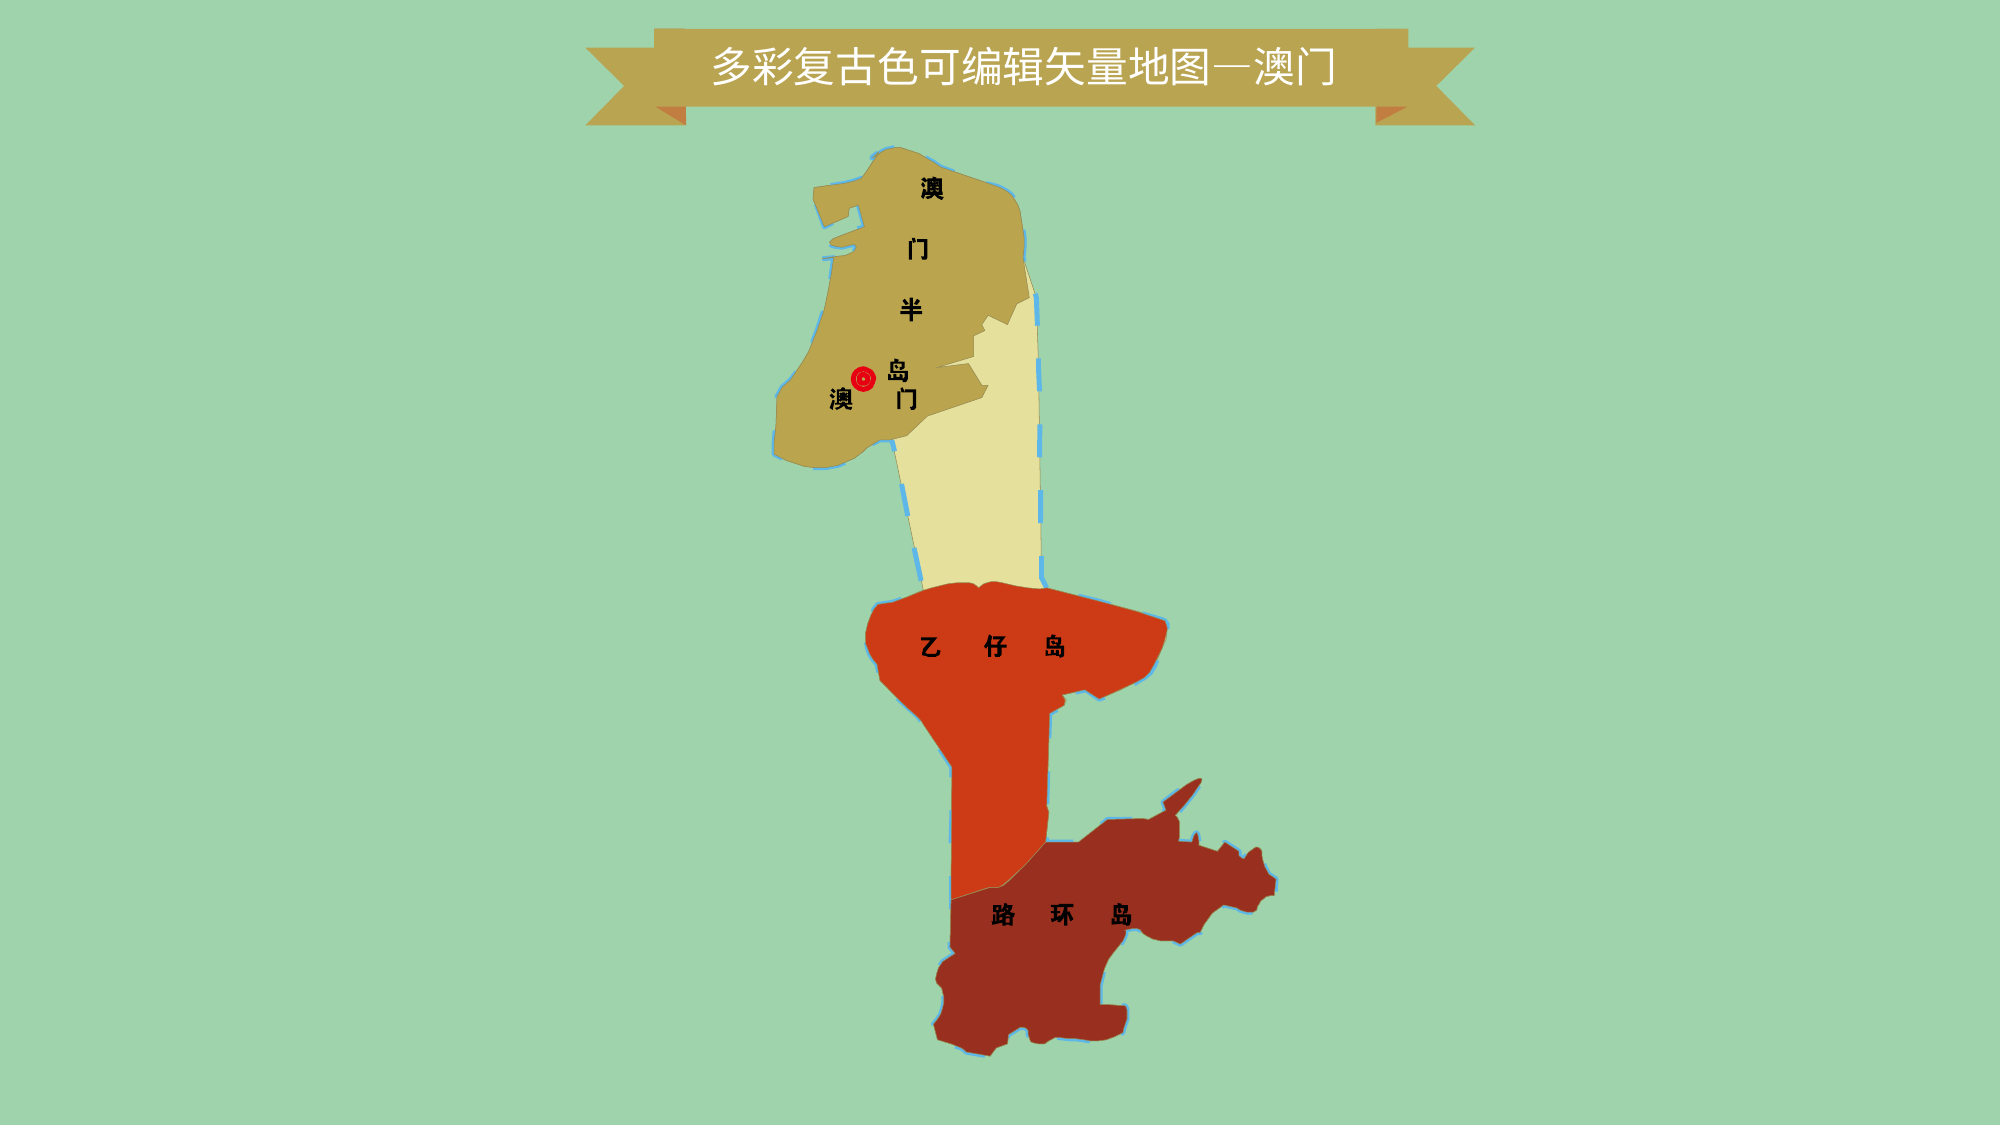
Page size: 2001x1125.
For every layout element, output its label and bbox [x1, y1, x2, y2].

text_box [917, 239, 928, 260]
text_box [983, 634, 1007, 657]
text_box [859, 373, 868, 384]
text_box [1045, 634, 1065, 658]
text_box [908, 237, 916, 260]
text_box [921, 176, 944, 201]
text_box [897, 387, 917, 410]
text_box [771, 145, 1032, 470]
text_box [876, 442, 895, 452]
text_box [888, 358, 908, 383]
text_box [763, 137, 1288, 1068]
text_box [863, 579, 1170, 902]
text_box [829, 387, 853, 410]
text_box [931, 776, 1279, 1059]
text_box [856, 209, 861, 226]
text_box [1126, 931, 1139, 942]
text_box [853, 368, 874, 390]
text_box [943, 948, 951, 958]
text_box [892, 259, 1045, 589]
text_box [991, 902, 1015, 926]
text_box [1050, 903, 1074, 926]
text_box [1111, 902, 1132, 926]
text_box [921, 637, 941, 657]
text_box [584, 28, 1476, 126]
text_box [900, 297, 923, 322]
text_box [1052, 713, 1057, 728]
text_box [823, 261, 830, 275]
text_box [1011, 1030, 1026, 1038]
text_box [1041, 556, 1047, 585]
